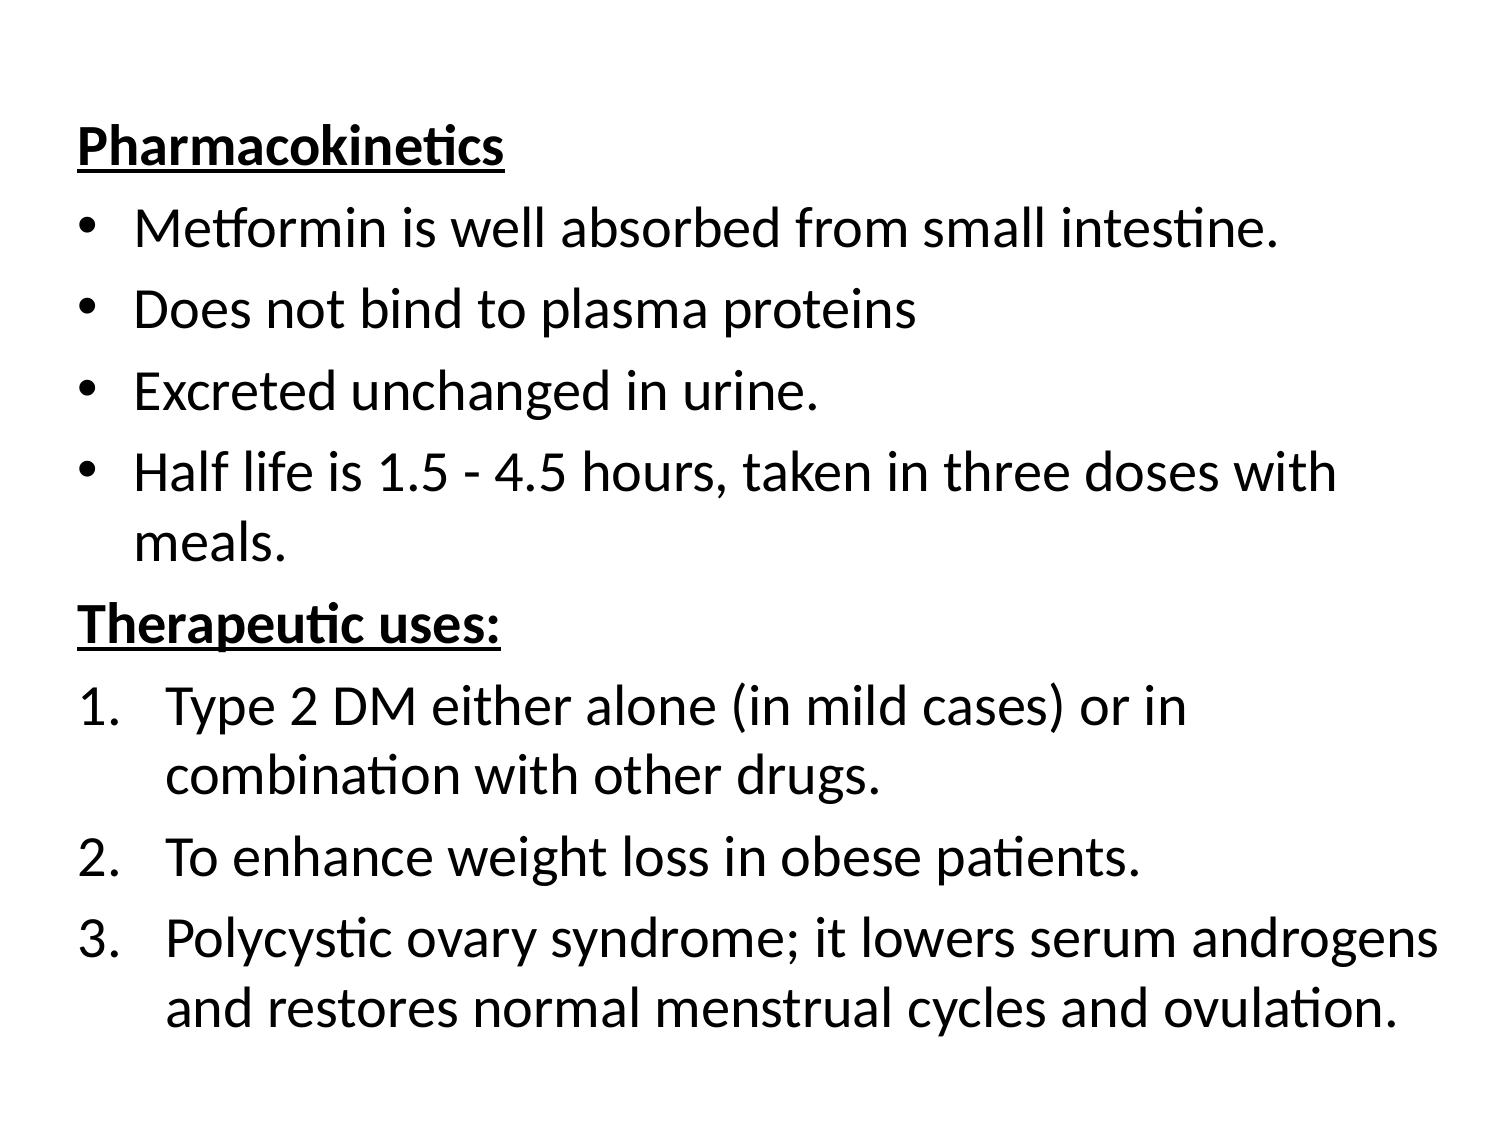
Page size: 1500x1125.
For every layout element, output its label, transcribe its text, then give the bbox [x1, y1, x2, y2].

list Pharmacokinetics Metformin is well absorbed from small intestine. Does not bind to plasma proteins Excreted unchanged in urine. Half life is 1.5 - 4.5 hours, taken in three doses with meals. Therapeutic uses: Type 2 DM either alone (in mild cases) or in combination with other drugs. To enhance weight loss in obese patients. Polycystic ovary syndrome; it lowers serum androgens and restores normal menstrual cycles and ovulation. [62, 99, 1463, 1075]
